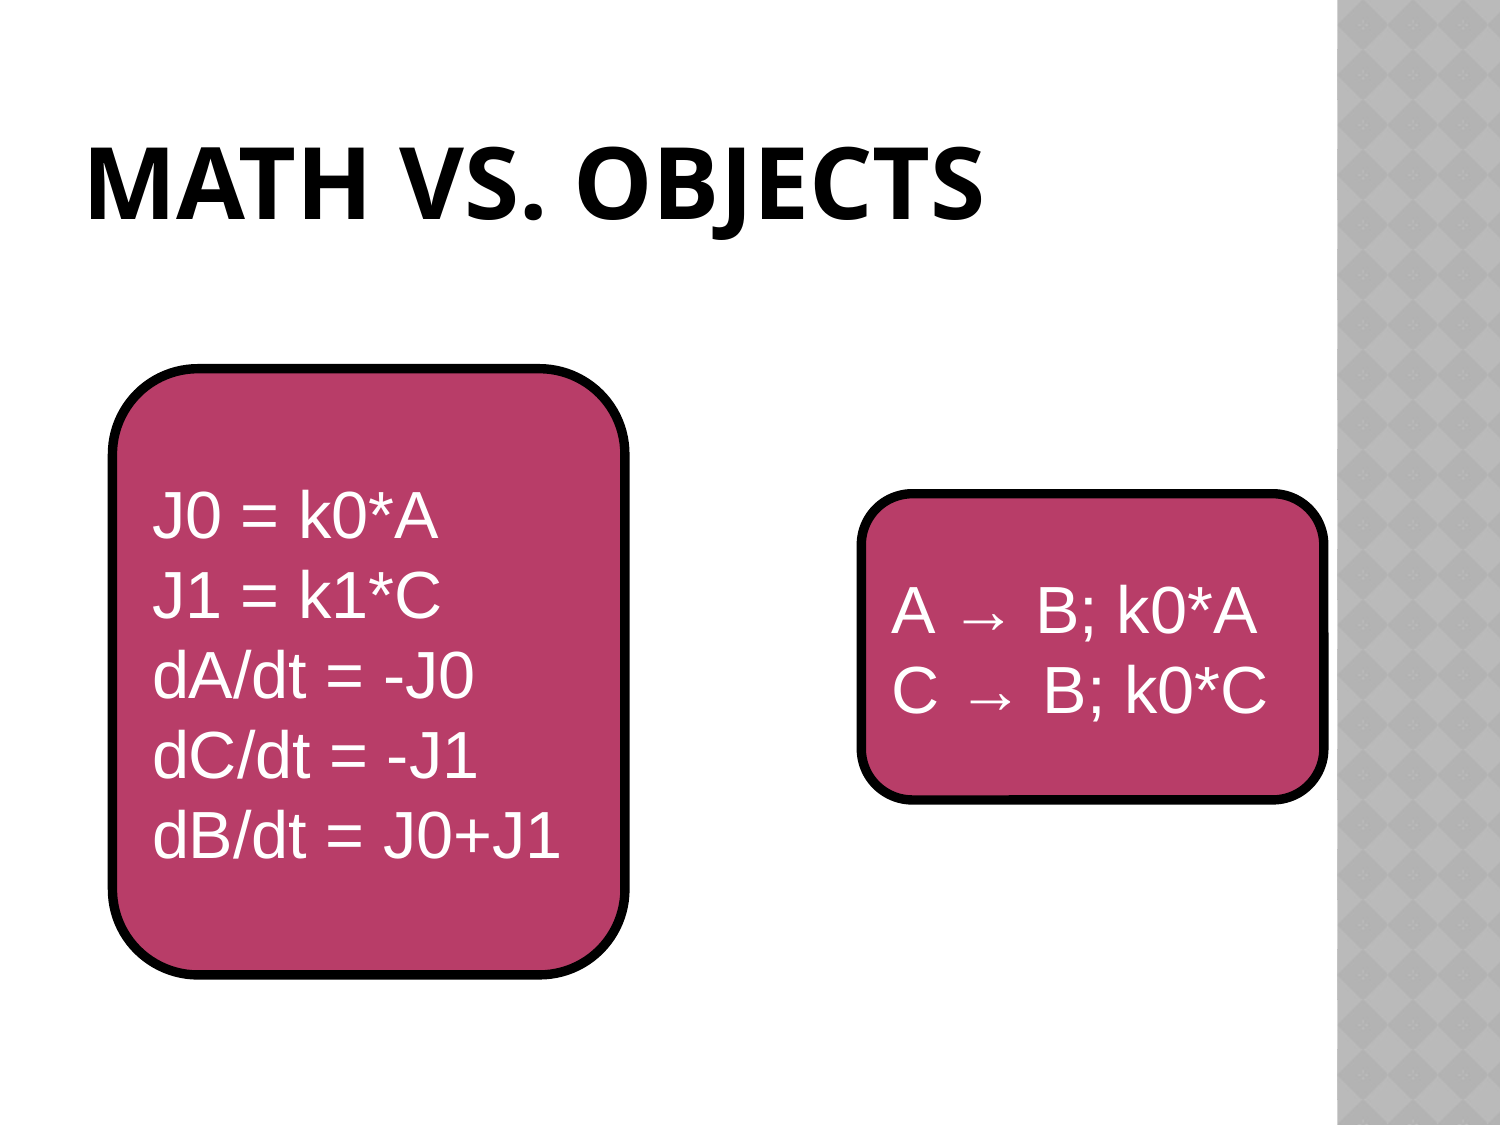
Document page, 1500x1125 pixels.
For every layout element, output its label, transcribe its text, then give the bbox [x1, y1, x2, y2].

title Math vs. Objects [75, 52, 1263, 240]
text_box A → B; k0*A C → B; k0*C [858, 490, 1328, 804]
text_box J0 = k0*A J1 = k1*C dA/dt = -J0 dC/dt = -J1 dB/dt = J0+J1 [109, 365, 629, 979]
